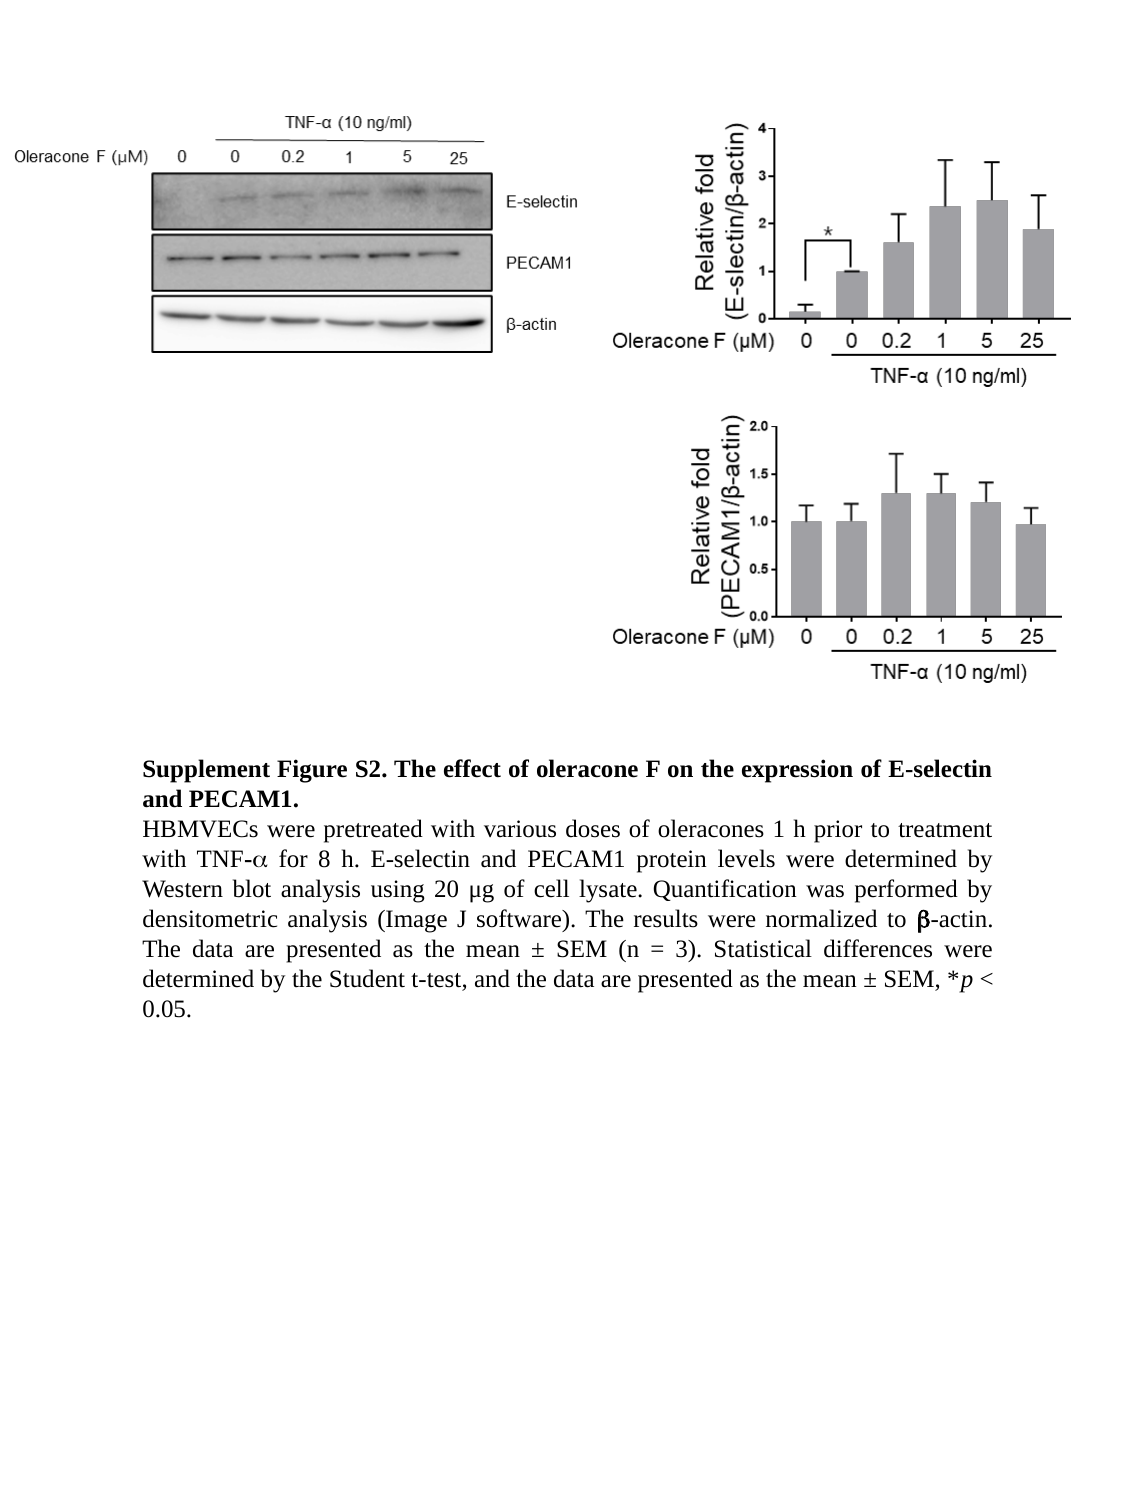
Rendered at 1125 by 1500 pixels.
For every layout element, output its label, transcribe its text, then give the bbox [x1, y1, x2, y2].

text_box Supplement Figure S2. The effect of oleracone F on the expression of E-selectin and PECAM1. HBMVECs were pretreated with various doses of oleracones 1 h prior to treatment with TNF-a for 8 h. E-selectin and PECAM1 protein levels were determined by Western blot analysis using 20 μg of cell lysate. Quantification was performed by densitometric analysis (Image J software). The results were normalized to b-actin. The data are presented as the mean ± SEM (n = 3). Statistical differences were determined by the Student t-test, and the data are presented as the mean ± SEM, *p < 0.05. [127, 745, 1009, 1030]
picture [0, 102, 1081, 696]
